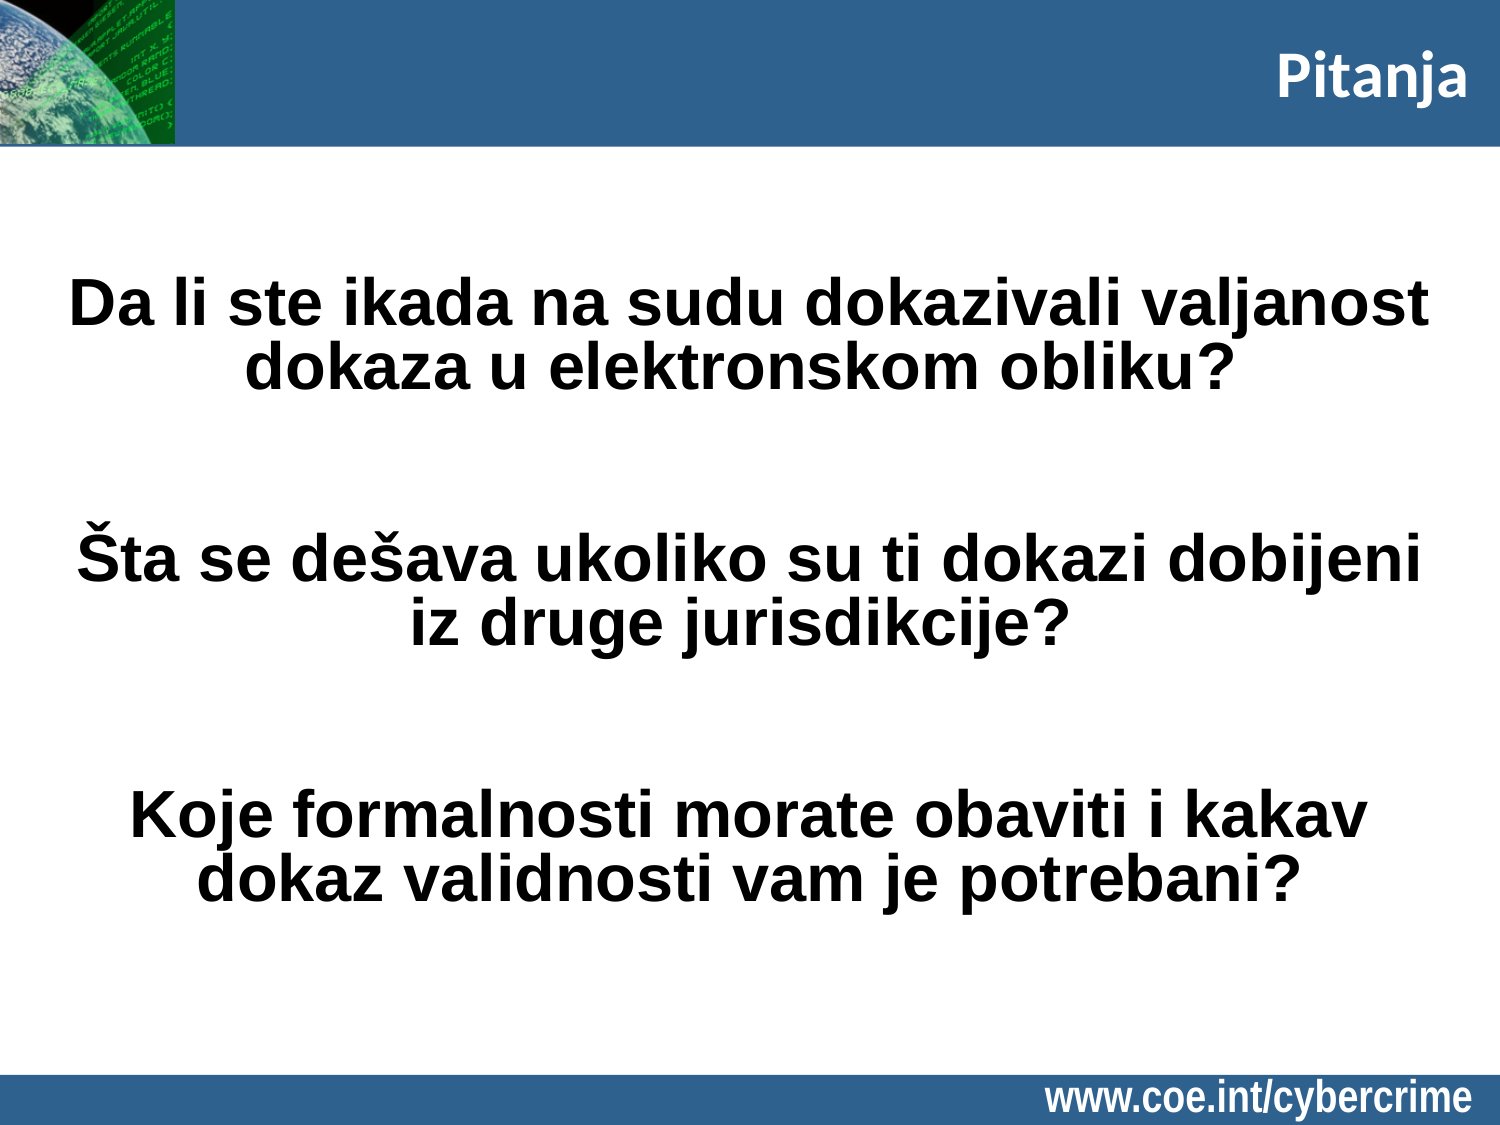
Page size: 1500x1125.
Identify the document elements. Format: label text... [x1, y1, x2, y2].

picture [0, 0, 175, 144]
text_box Pitanja [177, 0, 1500, 149]
text_box [0, 1073, 1030, 1125]
text_box Da li ste ikada na sudu dokazivali valjanost dokaza u elektronskom obliku? Šta se dešava ukoliko su ti dokazi dobijeni iz druge jurisdikcije? Koje formalnosti morate obaviti i kakav dokaz validnosti vam je potrebani? [50, 266, 1450, 922]
text_box www.coe.int/cybercrime [1030, 1059, 1500, 1125]
